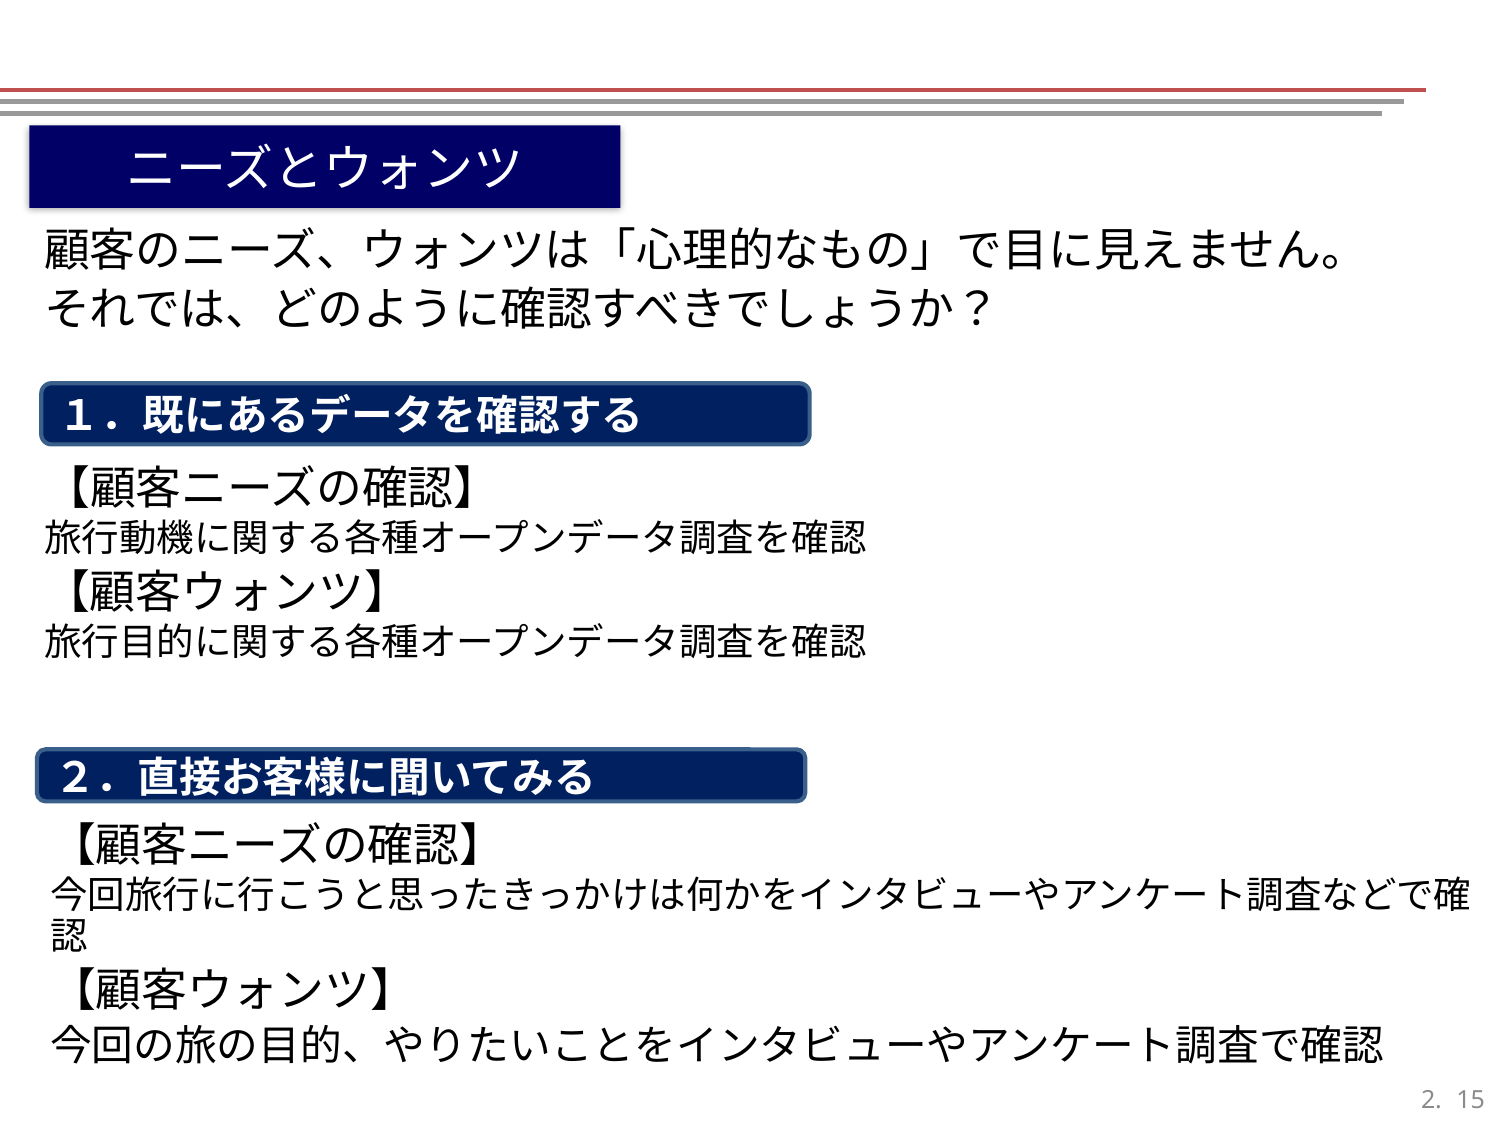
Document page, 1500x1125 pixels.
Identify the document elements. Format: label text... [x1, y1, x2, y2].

text_box 【顧客ニーズの確認】 今回旅行に行こうと思ったきっかけは何かをインタビューやアンケート調査などで確認 【顧客ウォンツ】 今回の旅の目的、やりたいことをインタビューやアンケート調査で確認 [33, 812, 1500, 1095]
text_box ニーズとウォンツ [29, 125, 621, 208]
text_box 顧客のニーズ、ウォンツは「心理的なもの」で目に見えません。 それでは、どのように確認すべきでしょうか？ [27, 218, 1496, 333]
text_box １．既にあるデータを確認する [39, 381, 812, 447]
text_box ２．直接お客様に聞いてみる [34, 747, 808, 804]
slide_number 14 [1381, 1065, 1500, 1125]
text_box 【顧客ニーズの確認】 旅行動機に関する各種オープンデータ調査を確認 【顧客ウォンツ】 旅行目的に関する各種オープンデータ調査を確認 [27, 456, 1496, 738]
